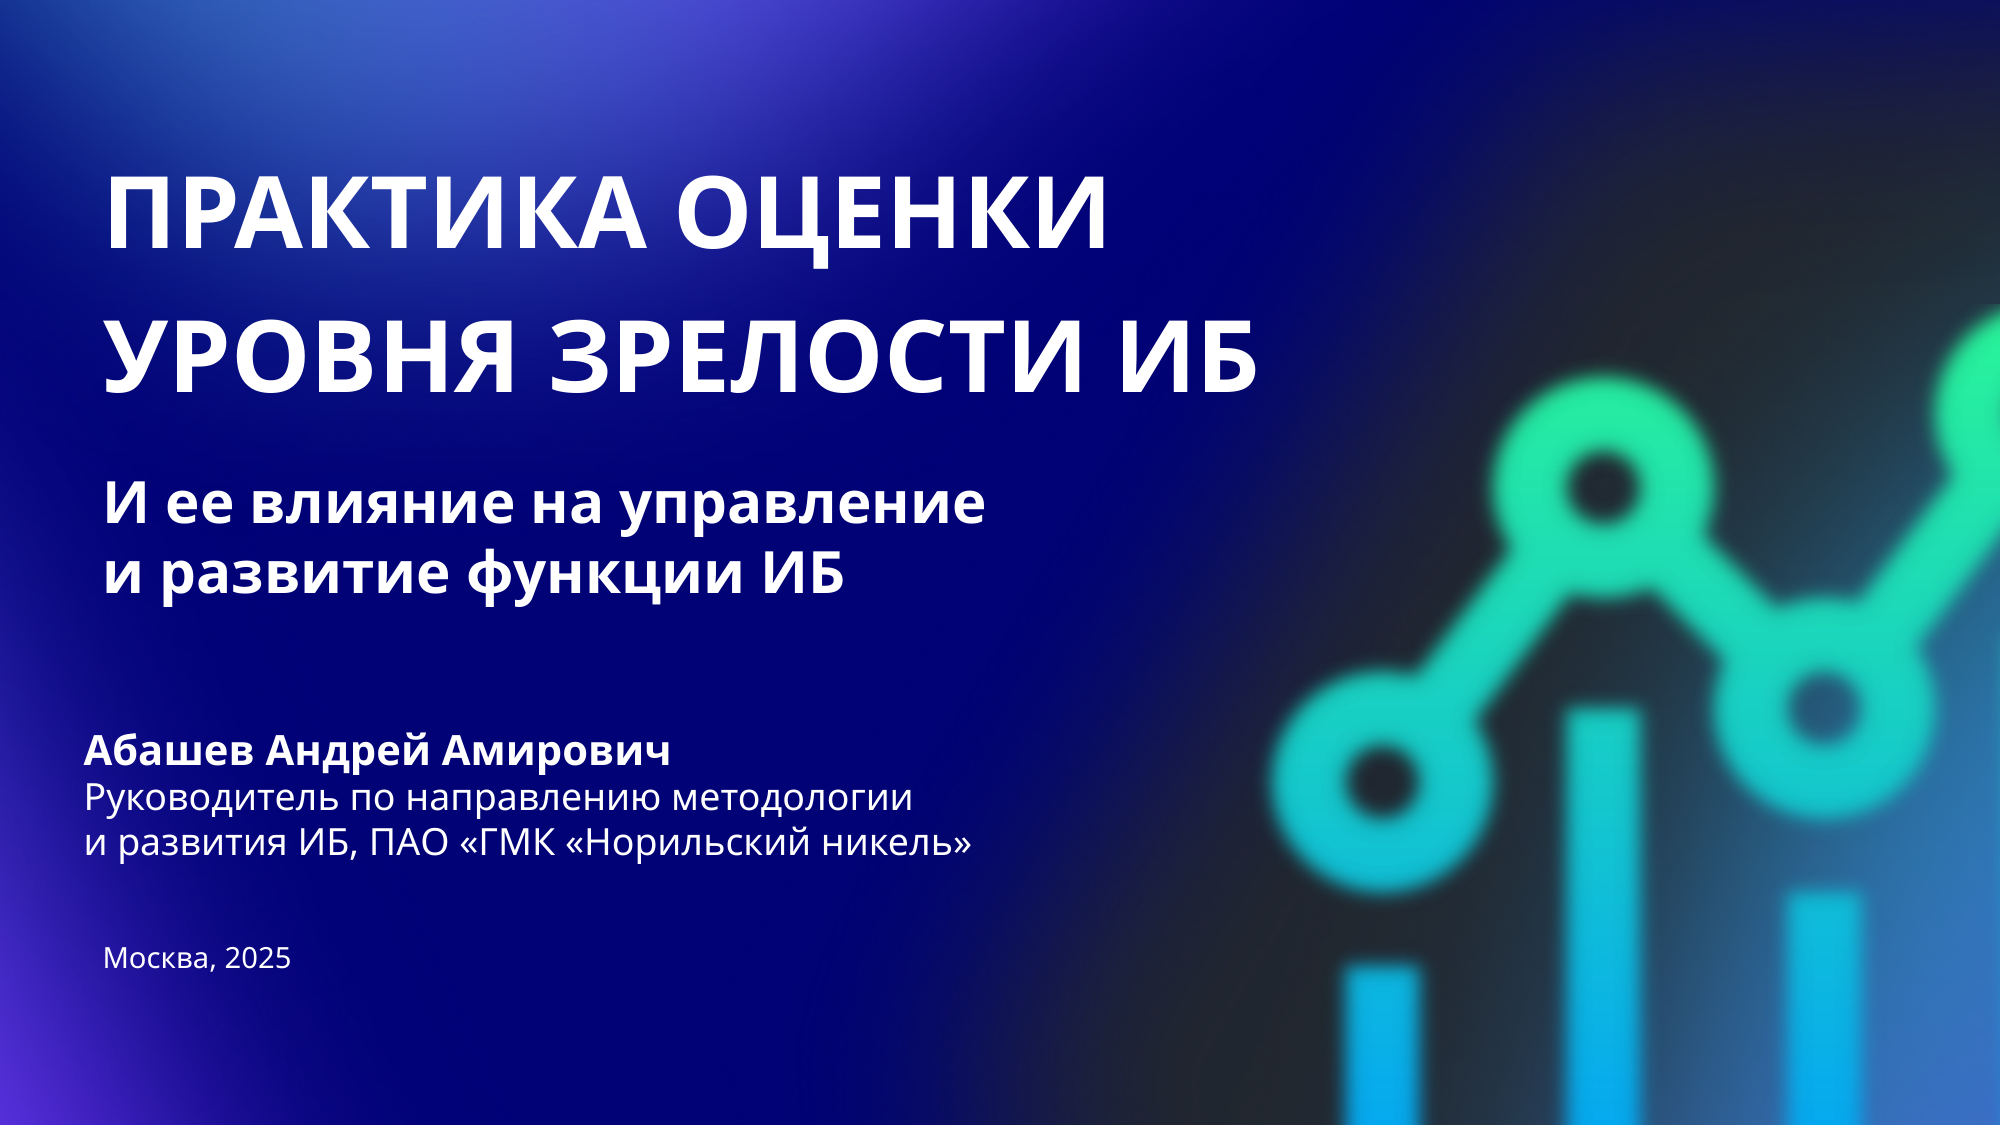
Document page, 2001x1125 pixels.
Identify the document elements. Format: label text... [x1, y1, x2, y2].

picture [0, 0, 2001, 1125]
text_box ПРАКТИКА ОЦЕНКИ УРОВНЯ ЗРЕЛОСТИ ИБ [87, 117, 1491, 365]
text_box И ее влияние на управление и развитие функции ИБ [87, 457, 1238, 613]
